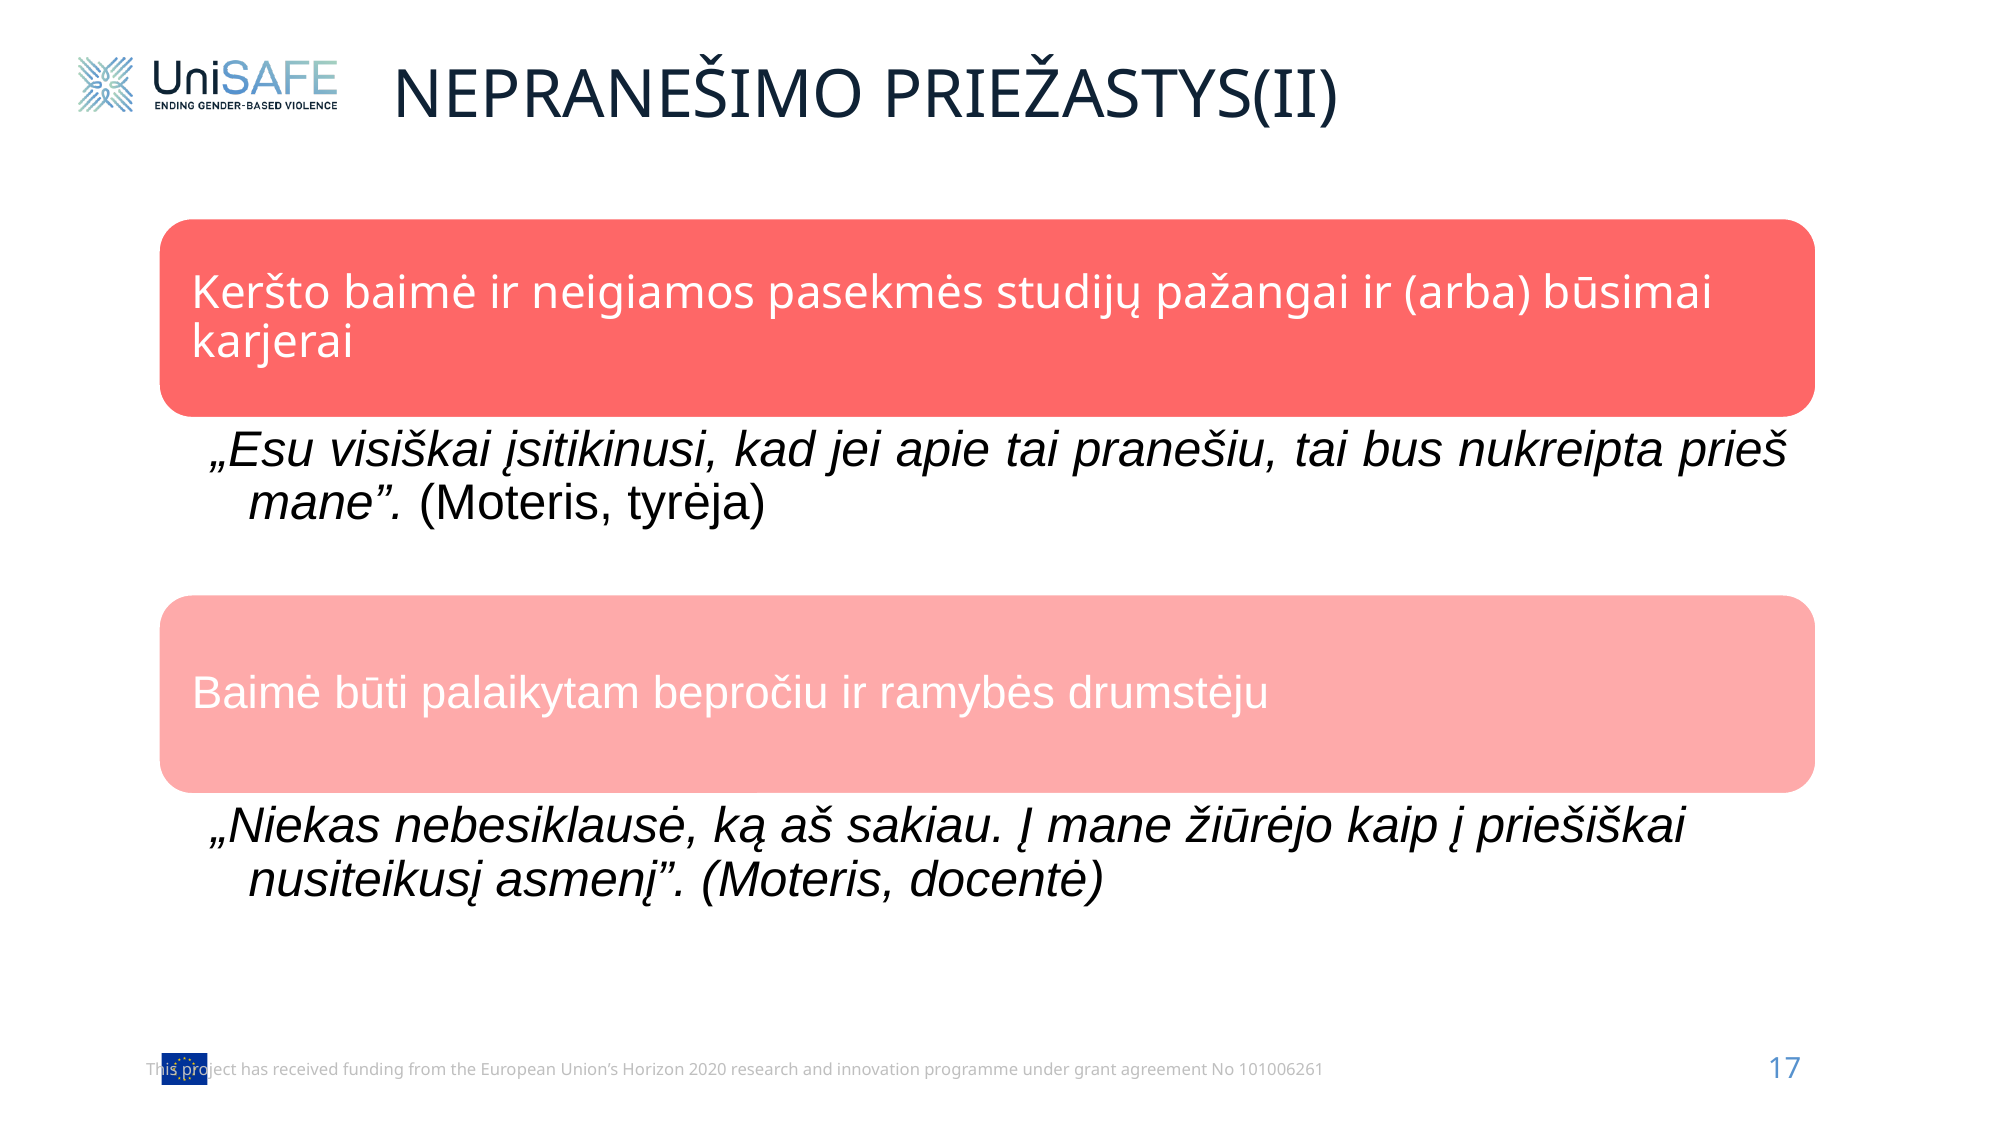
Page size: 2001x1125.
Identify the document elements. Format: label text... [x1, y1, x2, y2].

slide_number 17 [1366, 1039, 1817, 1099]
title NEPRANEŠIMO PRIEŽASTYS(II) [392, 34, 2000, 161]
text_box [158, 149, 1817, 1039]
picture [78, 57, 337, 112]
